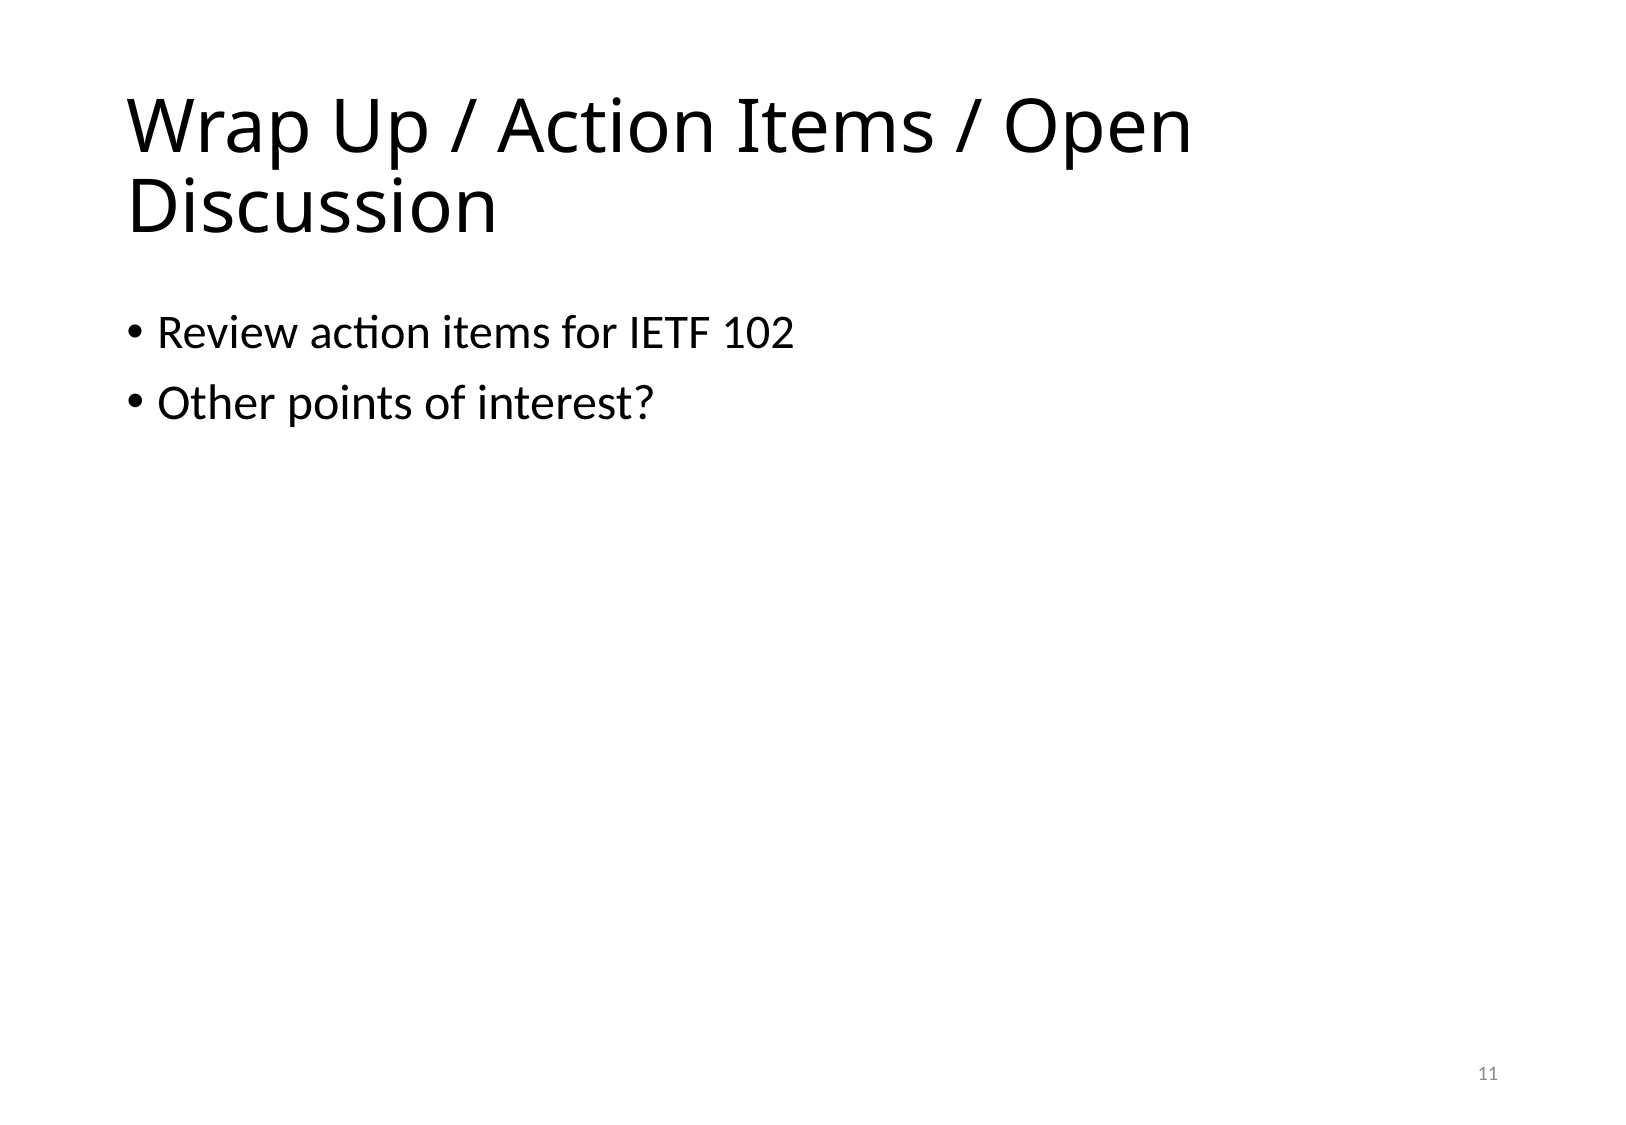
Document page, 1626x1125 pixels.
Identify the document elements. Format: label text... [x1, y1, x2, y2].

slide_number 11 [1147, 1042, 1514, 1103]
list Review action items for IETF 102 Other points of interest? [111, 299, 1514, 1014]
title Wrap Up / Action Items / Open Discussion [111, 59, 1514, 278]
